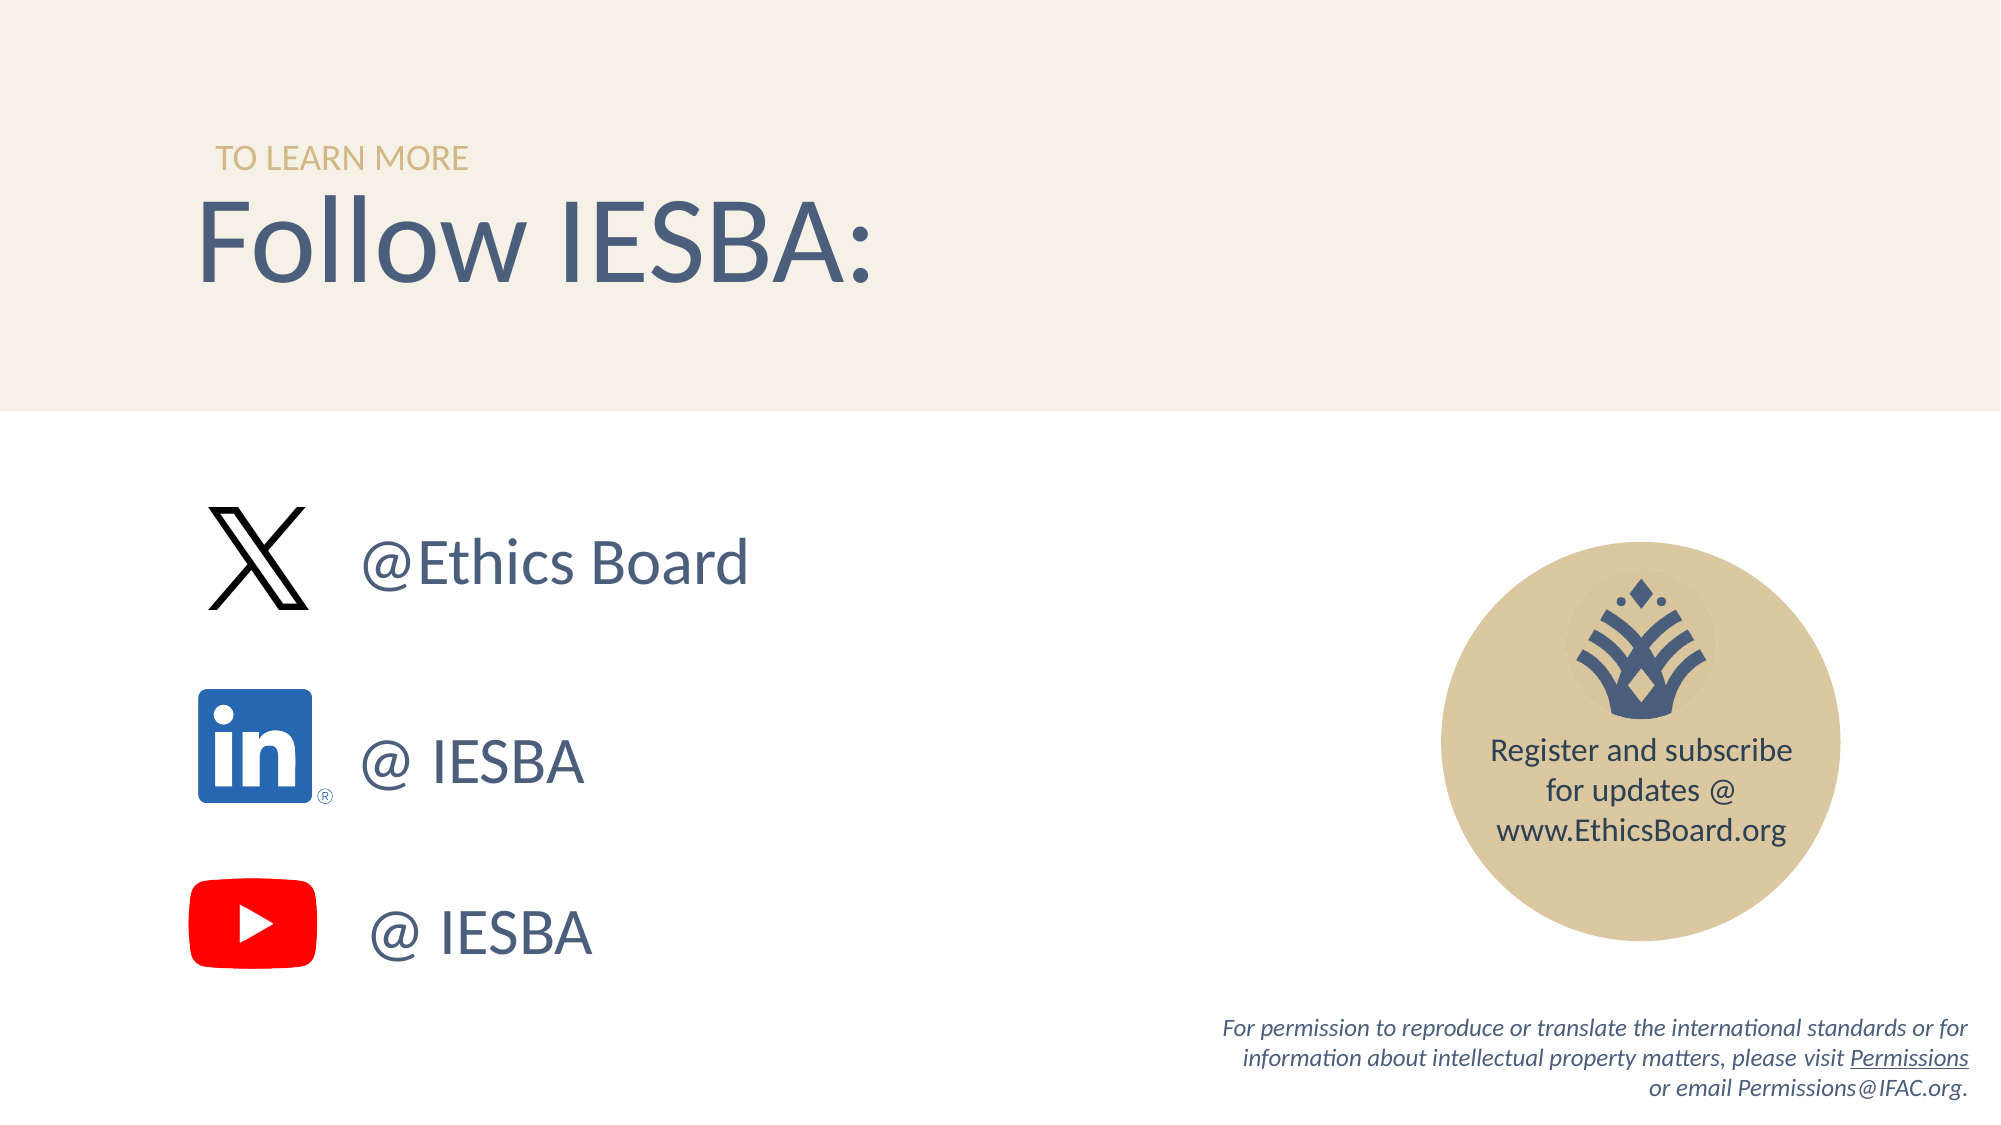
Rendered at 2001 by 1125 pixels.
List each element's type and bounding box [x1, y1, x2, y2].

picture [188, 878, 325, 969]
picture [198, 689, 333, 804]
picture [208, 507, 309, 610]
picture [1558, 559, 1727, 730]
